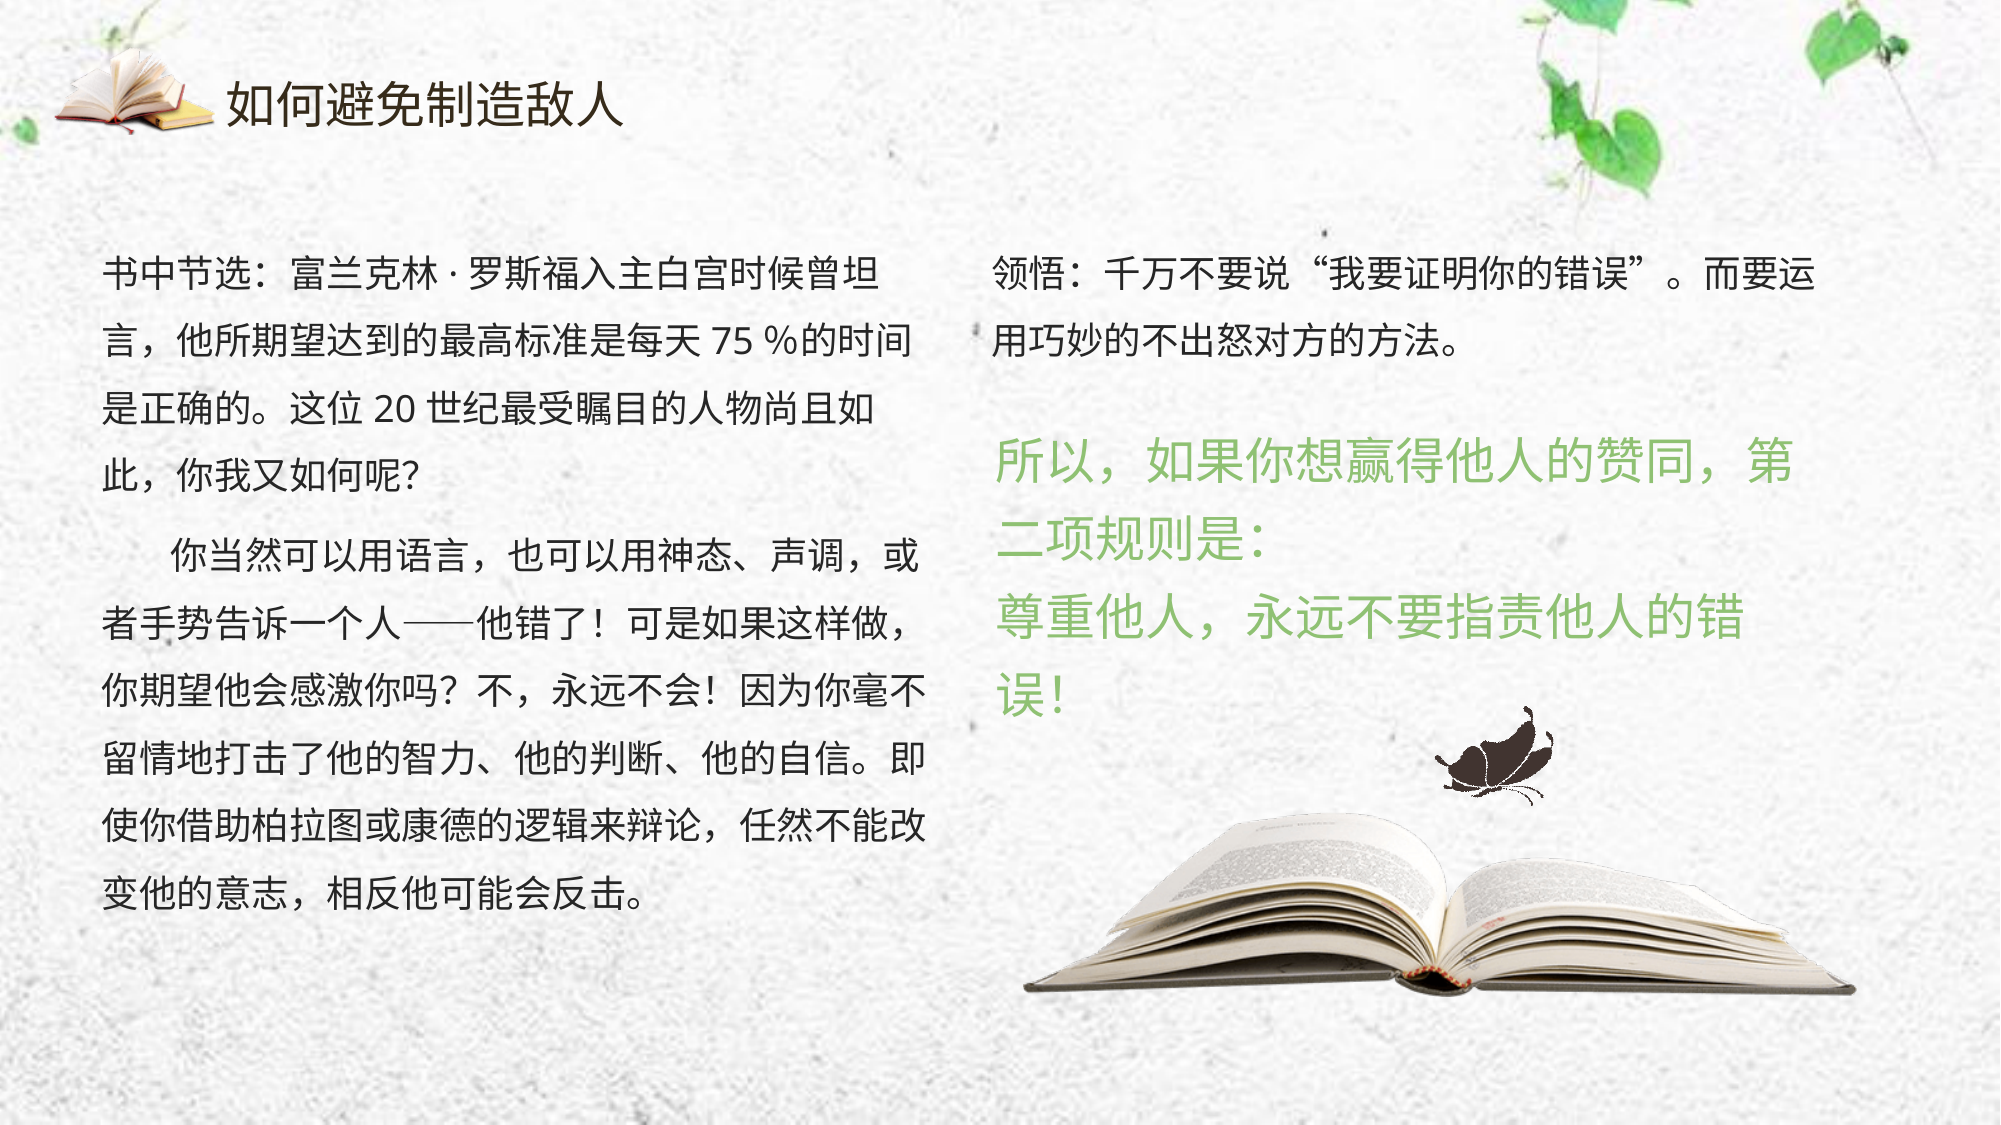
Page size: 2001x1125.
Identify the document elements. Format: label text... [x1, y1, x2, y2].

text_box 所以，如果你想赢得他人的赞同，第二项规则是： 尊重他人，永远不要指责他人的错误！ [980, 404, 1838, 732]
text_box 如何避免制造敌人 [210, 66, 1068, 159]
text_box 领悟：千万不要说“我要证明你的错误”。而要运用巧妙的不出怒对方的方法。 [976, 219, 1834, 370]
picture [0, 0, 2000, 1125]
text_box 书中节选：富兰克林·罗斯福入主白宫时候曾坦言，他所期望达到的最高标准是每天75％的时间是正确的。这位20世纪最受瞩目的人物尚且如此，你我又如何呢？ 你当然可以用语言，也可以用神态、声调，或者手势告诉一个人——他错了！可是如果这样做，你期望他会感激你吗？不，永远不会！因为你毫不留情地打击了他的智力、他的判断、他的自信。即使你借助柏拉图或康德的逻辑来辩论，任然不能改变他的意志，相反他可能会反击。 [87, 219, 944, 923]
